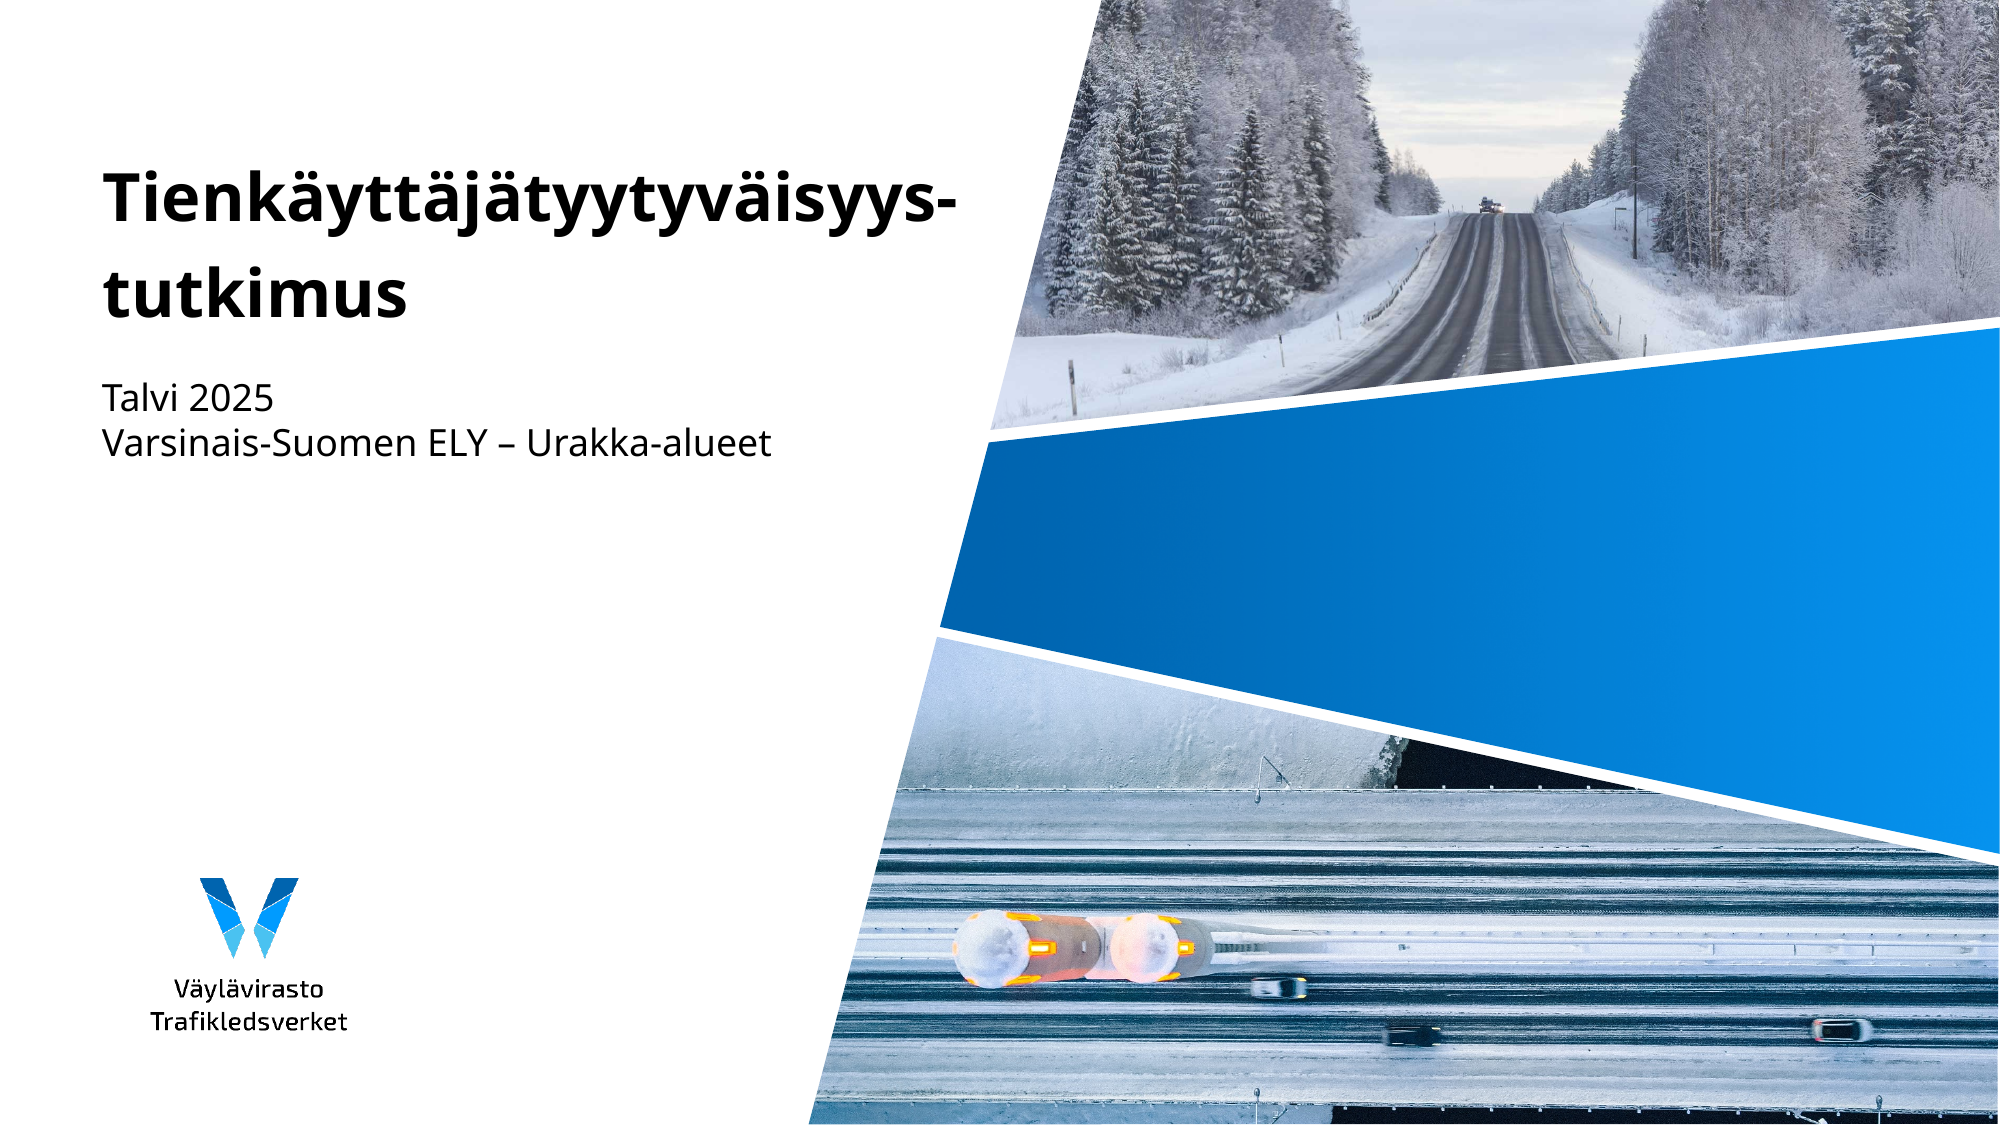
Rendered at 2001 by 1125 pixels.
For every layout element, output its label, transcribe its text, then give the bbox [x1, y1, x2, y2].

picture [112, 840, 387, 1070]
picture [808, 0, 2001, 1125]
title Tienkäyttäjätyytyväisyys-tutkimus [87, 103, 990, 367]
text_box Talvi 2025 Varsinais-Suomen ELY – Urakka-alueet [87, 366, 914, 472]
